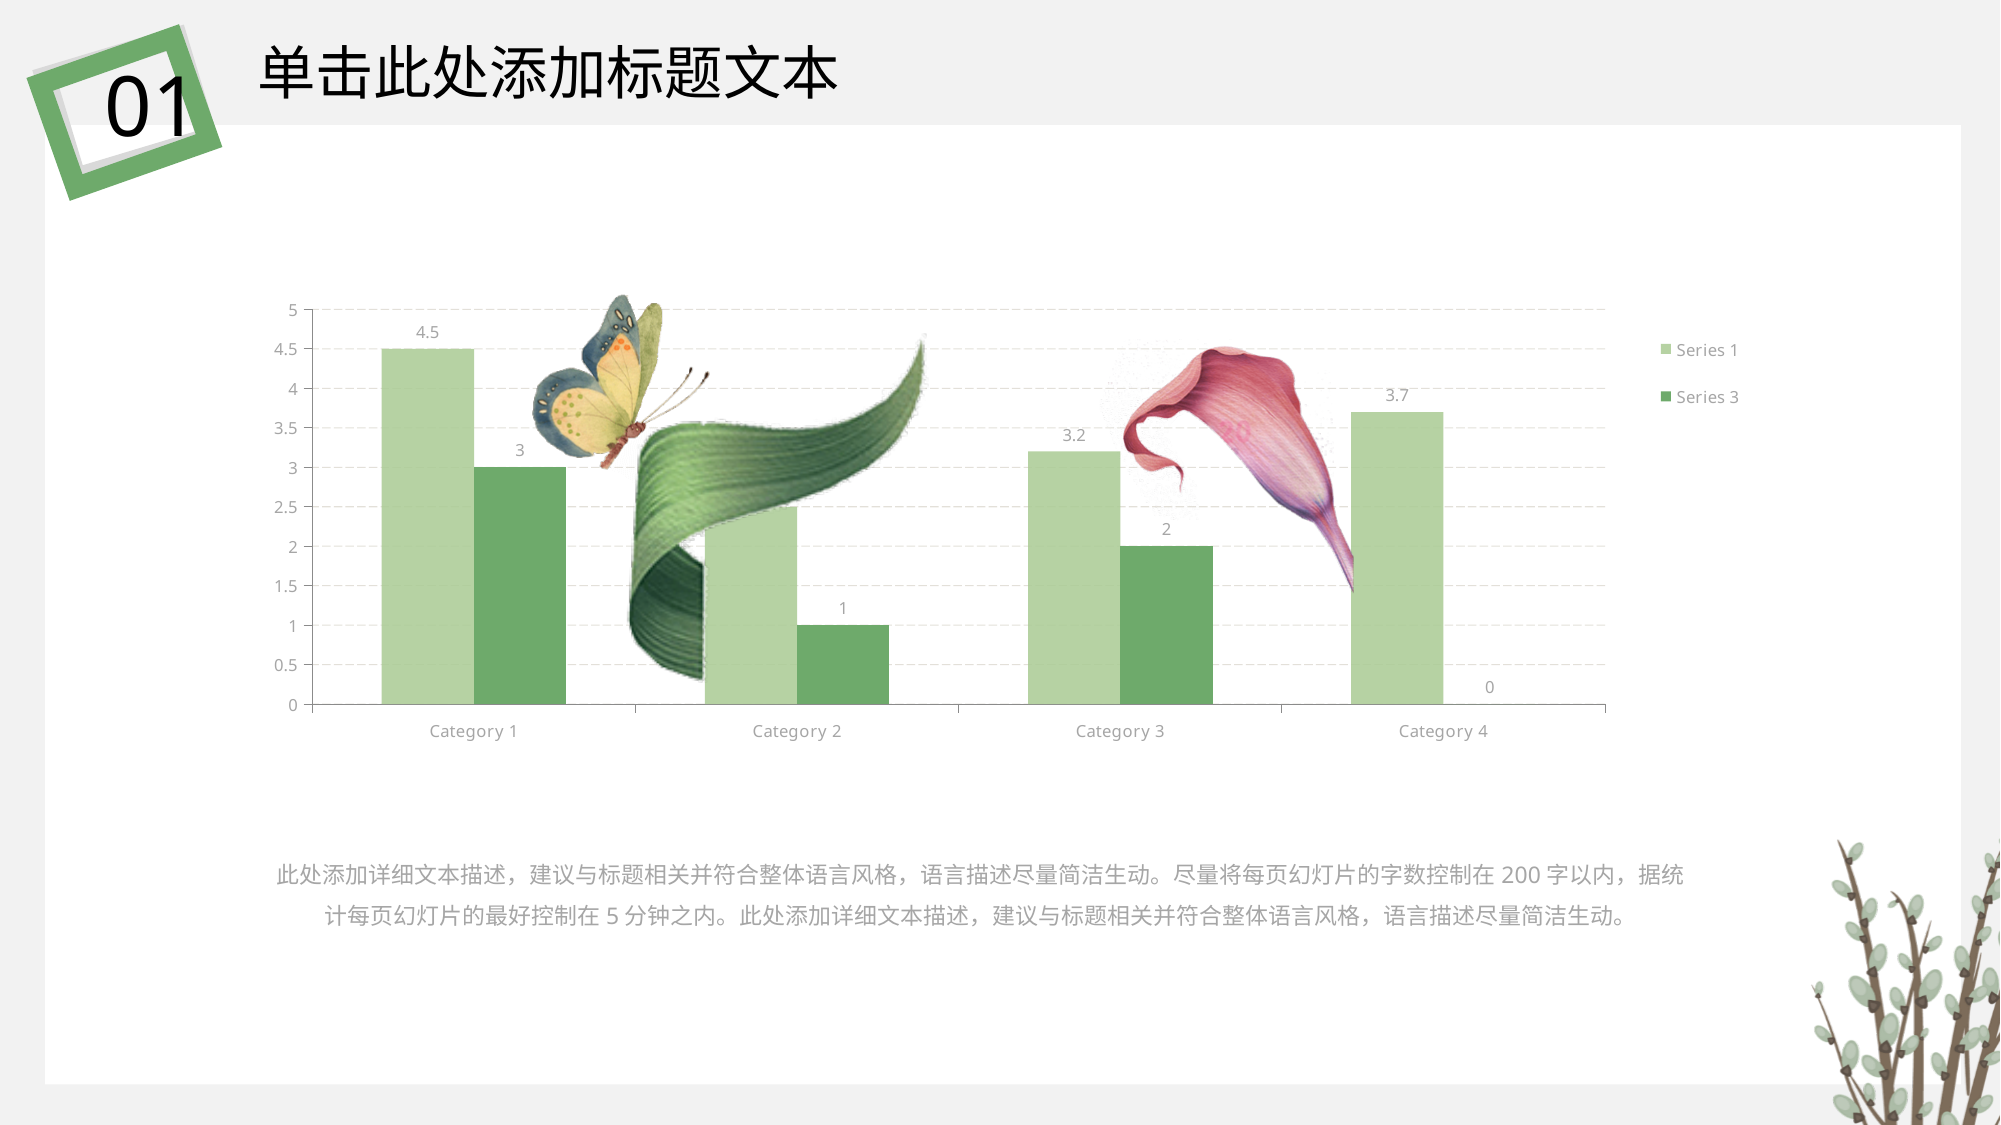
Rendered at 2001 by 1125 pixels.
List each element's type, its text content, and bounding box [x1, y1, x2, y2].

chart [220, 285, 1879, 760]
text_box 此处添加详细文本描述，建议与标题相关并符合整体语言风格，语言描述尽量简洁生动。尽量将每页幻灯片的字数控制在200字以内，据统计每页幻灯片的最好控制在5分钟之内。此处添加详细文本描述，建议与标题相关并符合整体语言风格，语言描述尽量简洁生动。 [258, 839, 1704, 937]
picture [1771, 782, 2000, 1125]
text_box 01 [90, 45, 215, 160]
picture [466, 239, 981, 710]
text_box 单击此处添加标题文本 [242, 29, 855, 114]
picture [1099, 339, 1420, 603]
